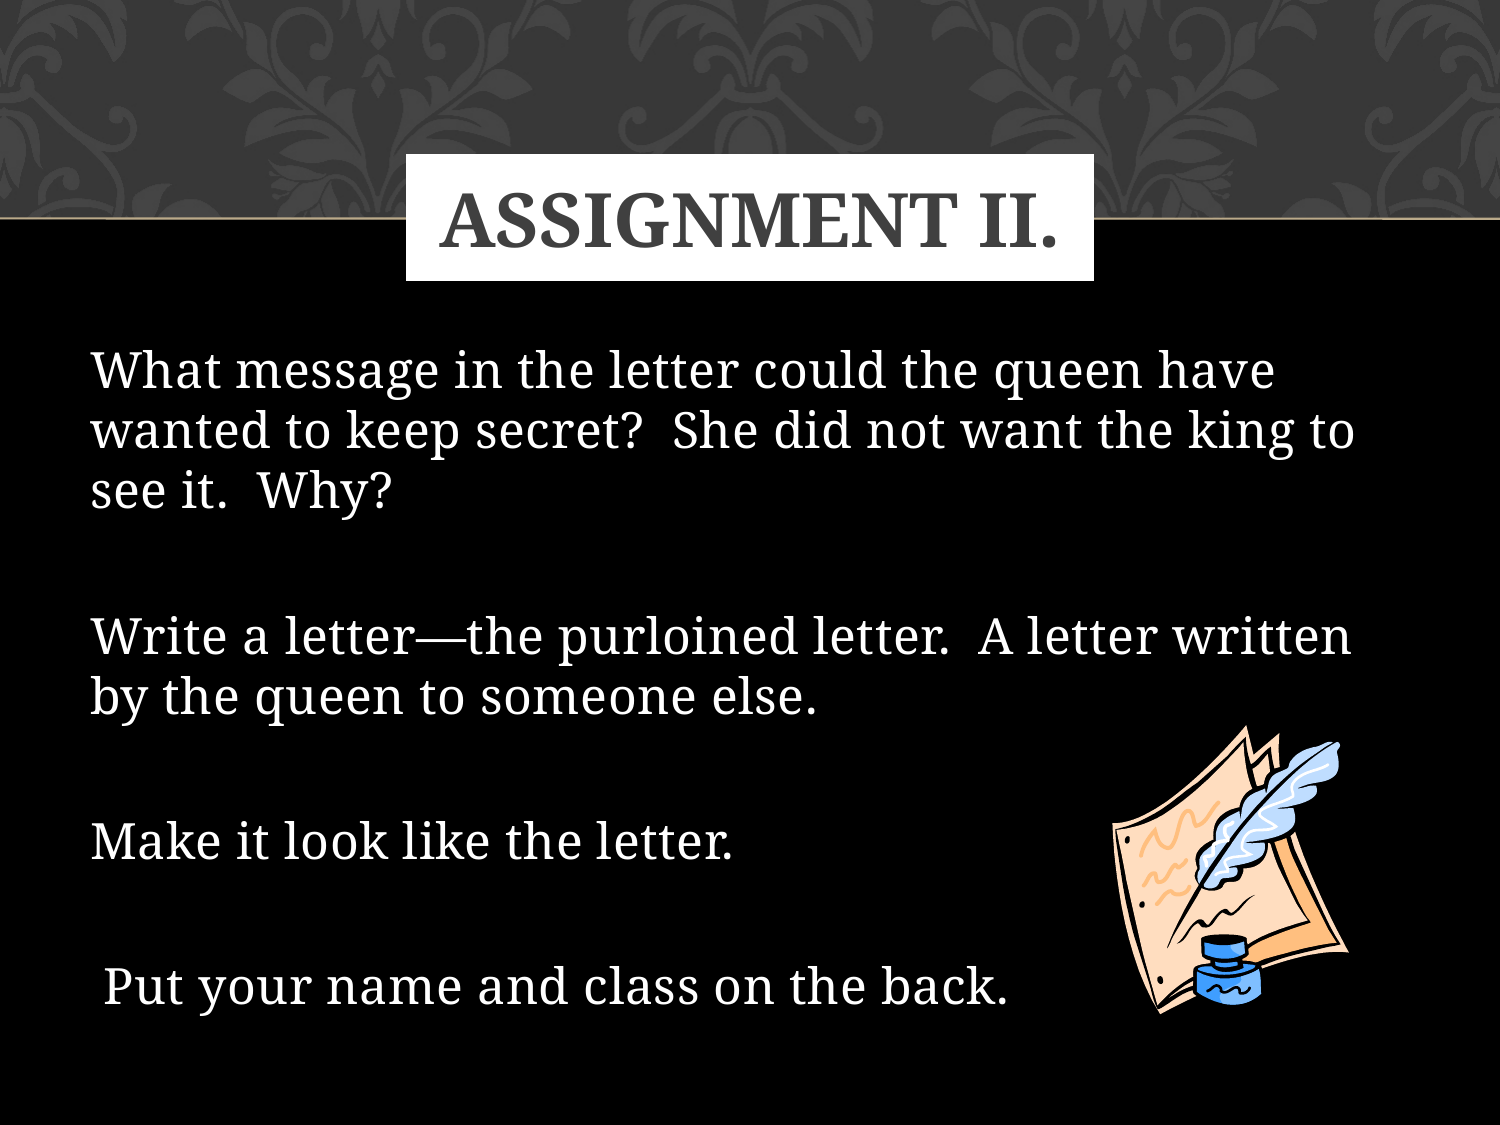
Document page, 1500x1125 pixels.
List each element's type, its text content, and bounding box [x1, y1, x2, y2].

list What message in the letter could the queen have wanted to keep secret? She did not want the king to see it. Why? Write a letter—the purloined letter. A letter written by the queen to someone else. Make it look like the letter. Put your name and class on the back. [75, 331, 1425, 1000]
picture [1112, 724, 1350, 1020]
title ASSIGNMENT II. [406, 154, 1094, 281]
